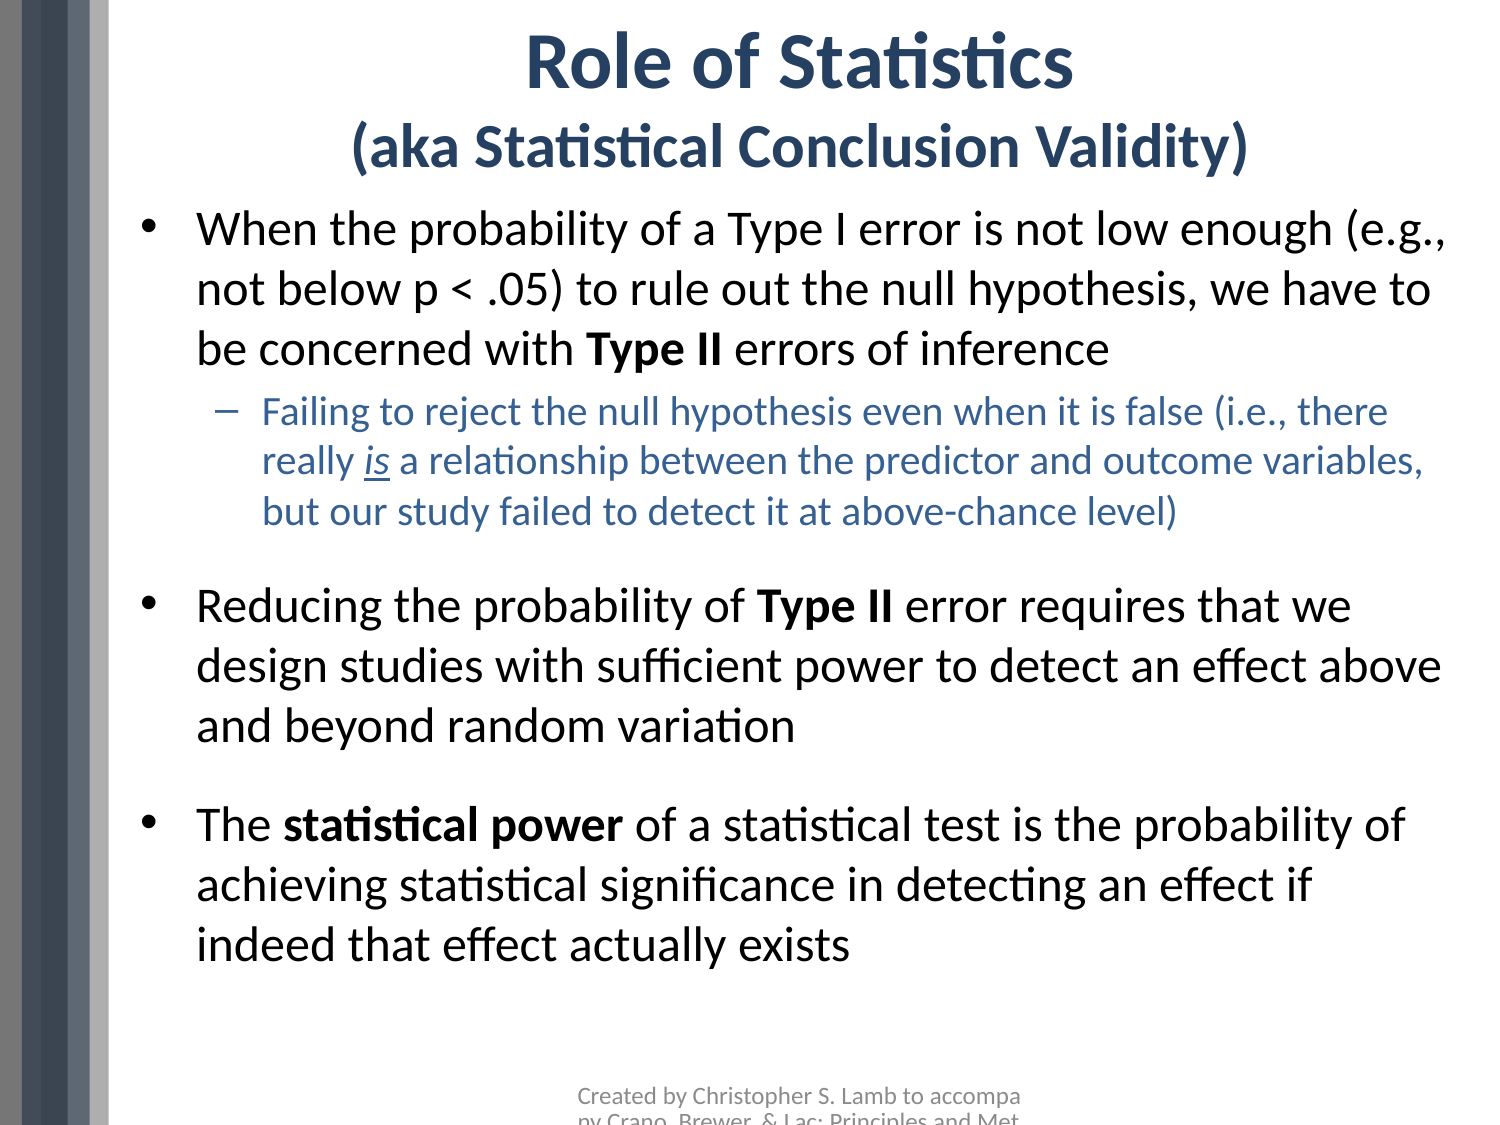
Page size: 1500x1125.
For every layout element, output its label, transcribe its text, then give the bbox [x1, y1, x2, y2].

footer Created by Christopher S. Lamb to accompany Crano, Brewer, & Lac: Principles and Methods of Social Research, 3rd Edition, 2015, Routledge/Taylor & Francis [562, 1065, 1038, 1125]
title Role of Statistics (aka Statistical Conclusion Validity) [125, 0, 1475, 187]
list When the probability of a Type I error is not low enough (e.g., not below p < .05) to rule out the null hypothesis, we have to be concerned with Type II errors of inference Failing to reject the null hypothesis even when it is false (i.e., there really is a relationship between the predictor and outcome variables, but our study failed to detect it at above-chance level) Reducing the probability of Type II error requires that we design studies with sufficient power to detect an effect above and beyond random variation The statistical power of a statistical test is the probability of achieving statistical significance in detecting an effect if indeed that effect actually exists [125, 187, 1475, 1013]
